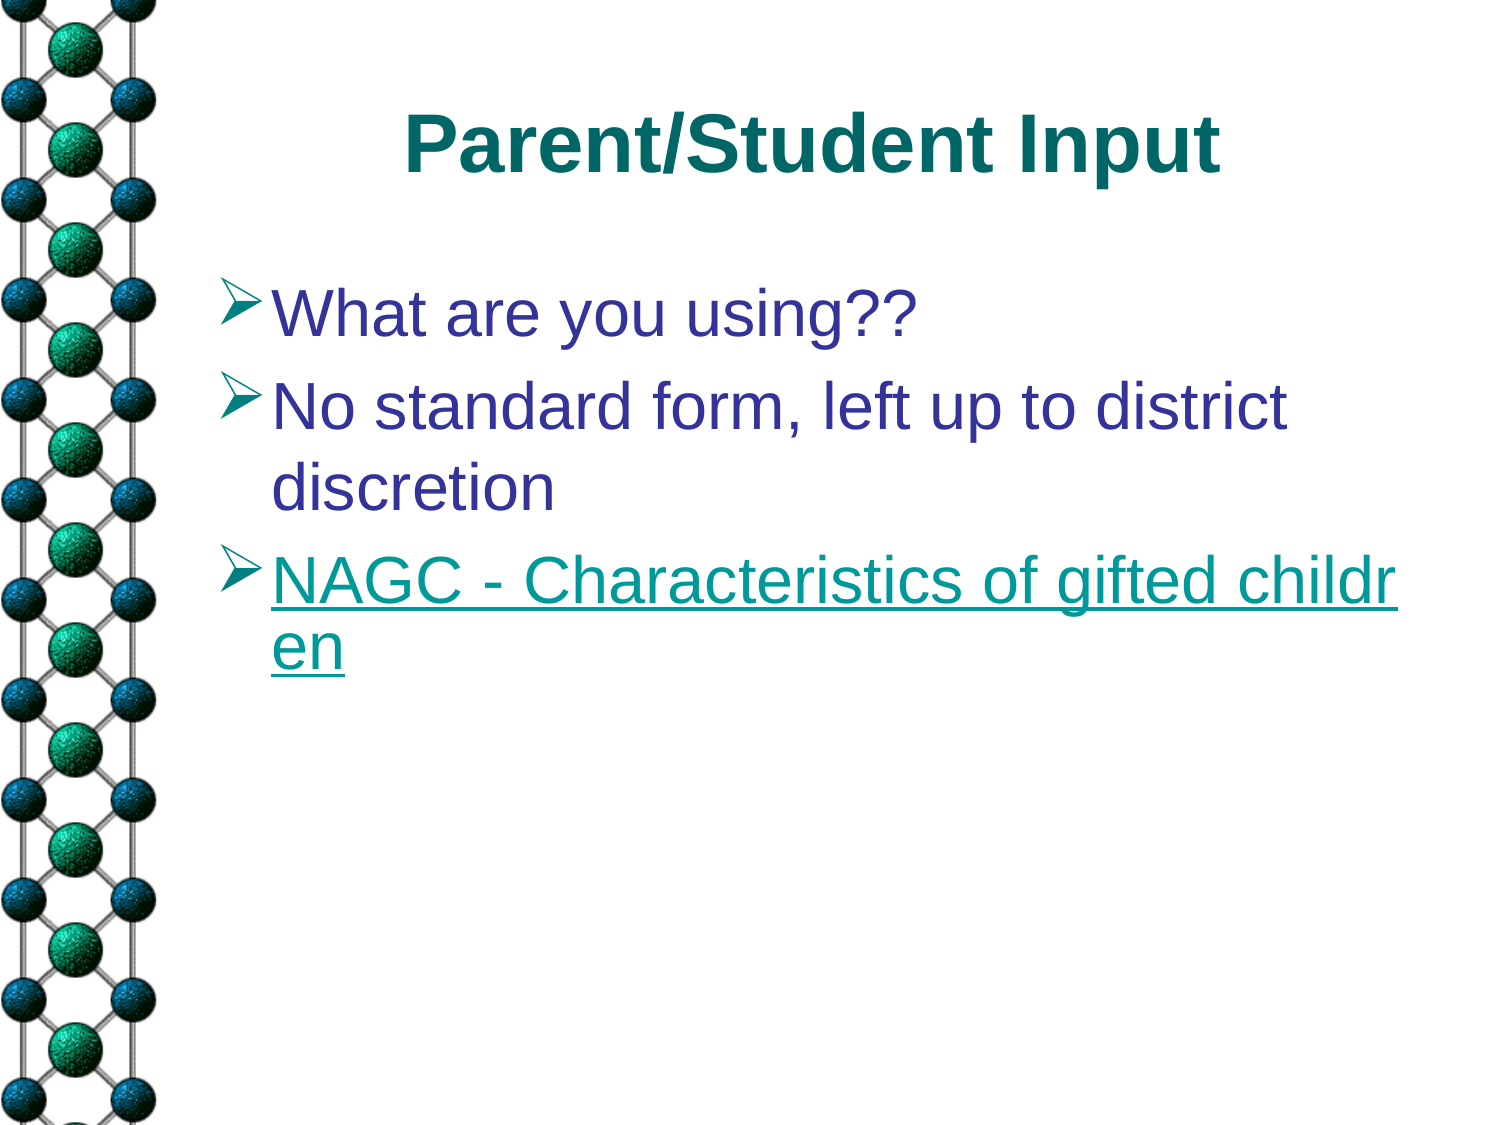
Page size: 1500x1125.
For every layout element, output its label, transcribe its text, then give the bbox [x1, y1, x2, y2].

title Parent/Student Input [199, 44, 1426, 233]
picture [0, 0, 1500, 1125]
list What are you using?? No standard form, left up to district discretion NAGC - Characteristics of gifted children [199, 262, 1426, 1006]
